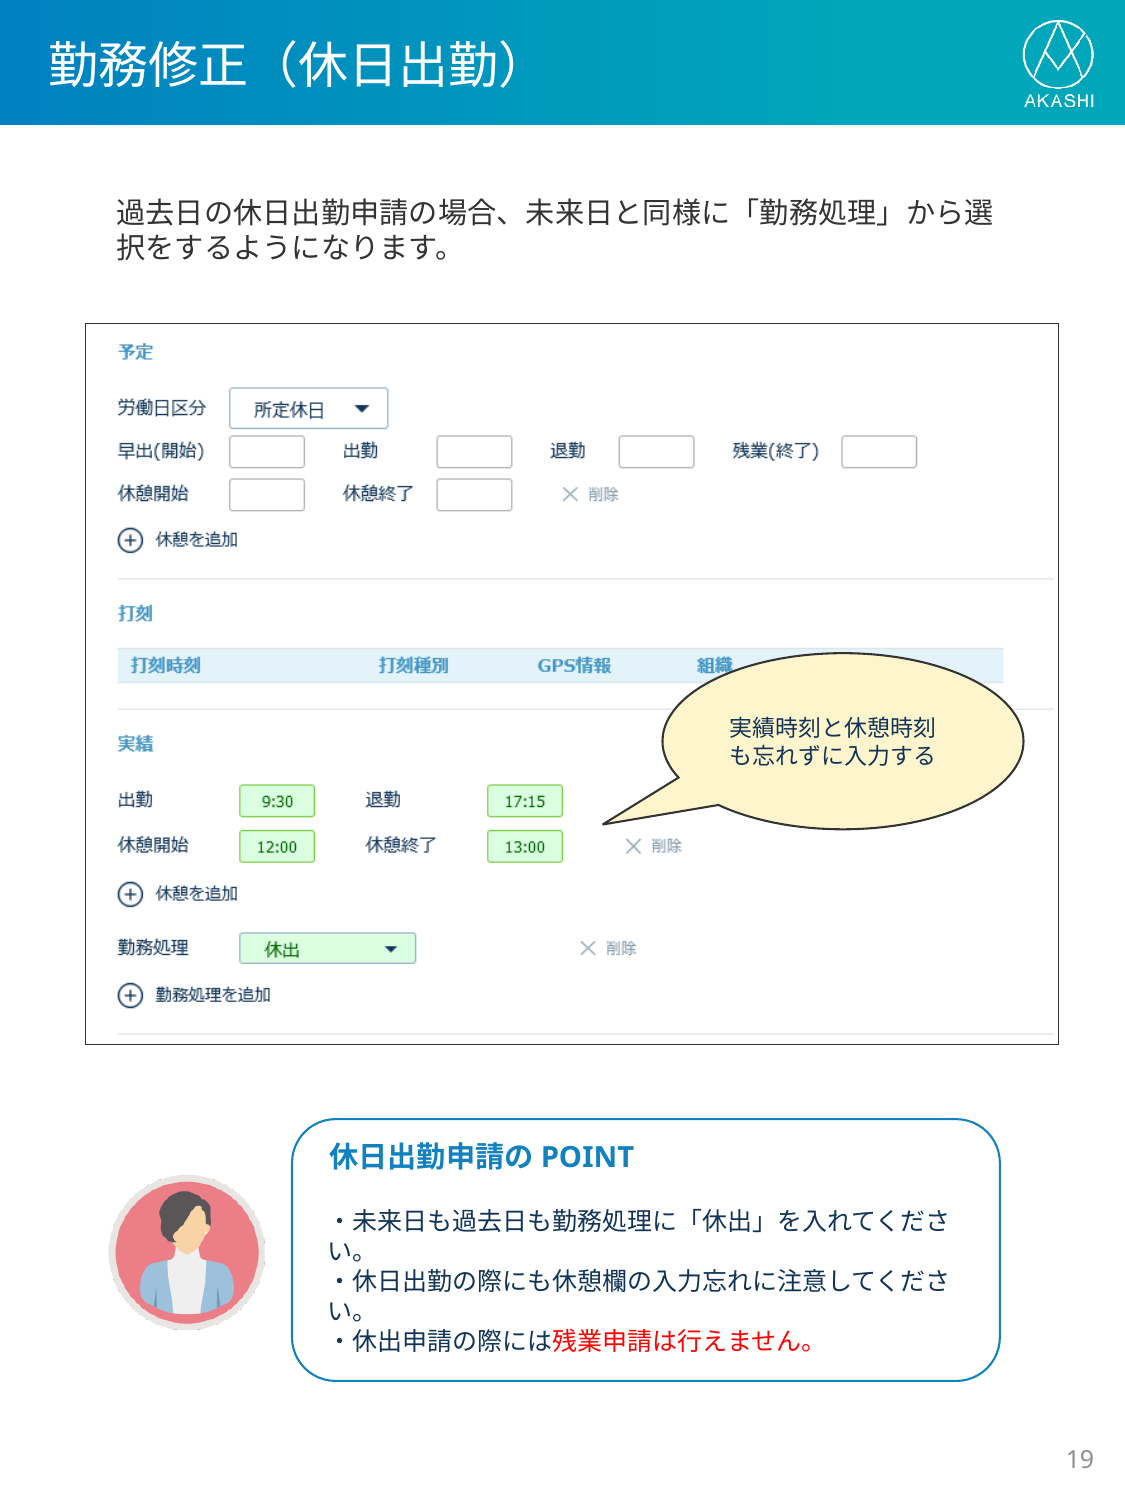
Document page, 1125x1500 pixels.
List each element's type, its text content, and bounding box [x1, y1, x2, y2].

text_box [290, 1118, 1001, 1382]
slide_number 18 [856, 1420, 1110, 1500]
text_box 過去日の休日出勤申請の場合、未来日と同様に「勤務処理」から選択をするようになります。 [101, 187, 1024, 272]
title 勤務修正（休日出勤） [33, 0, 1045, 123]
text_box ・未来日も過去日も勤務処理に「休出」を入れてください。 ・休日出勤の際にも休憩欄の入力忘れに注意してください。 ・休出申請の際には残業申請は行えません。 [312, 1198, 974, 1363]
picture [1045, 9, 1103, 117]
picture [108, 1174, 265, 1330]
picture [85, 323, 1060, 1045]
